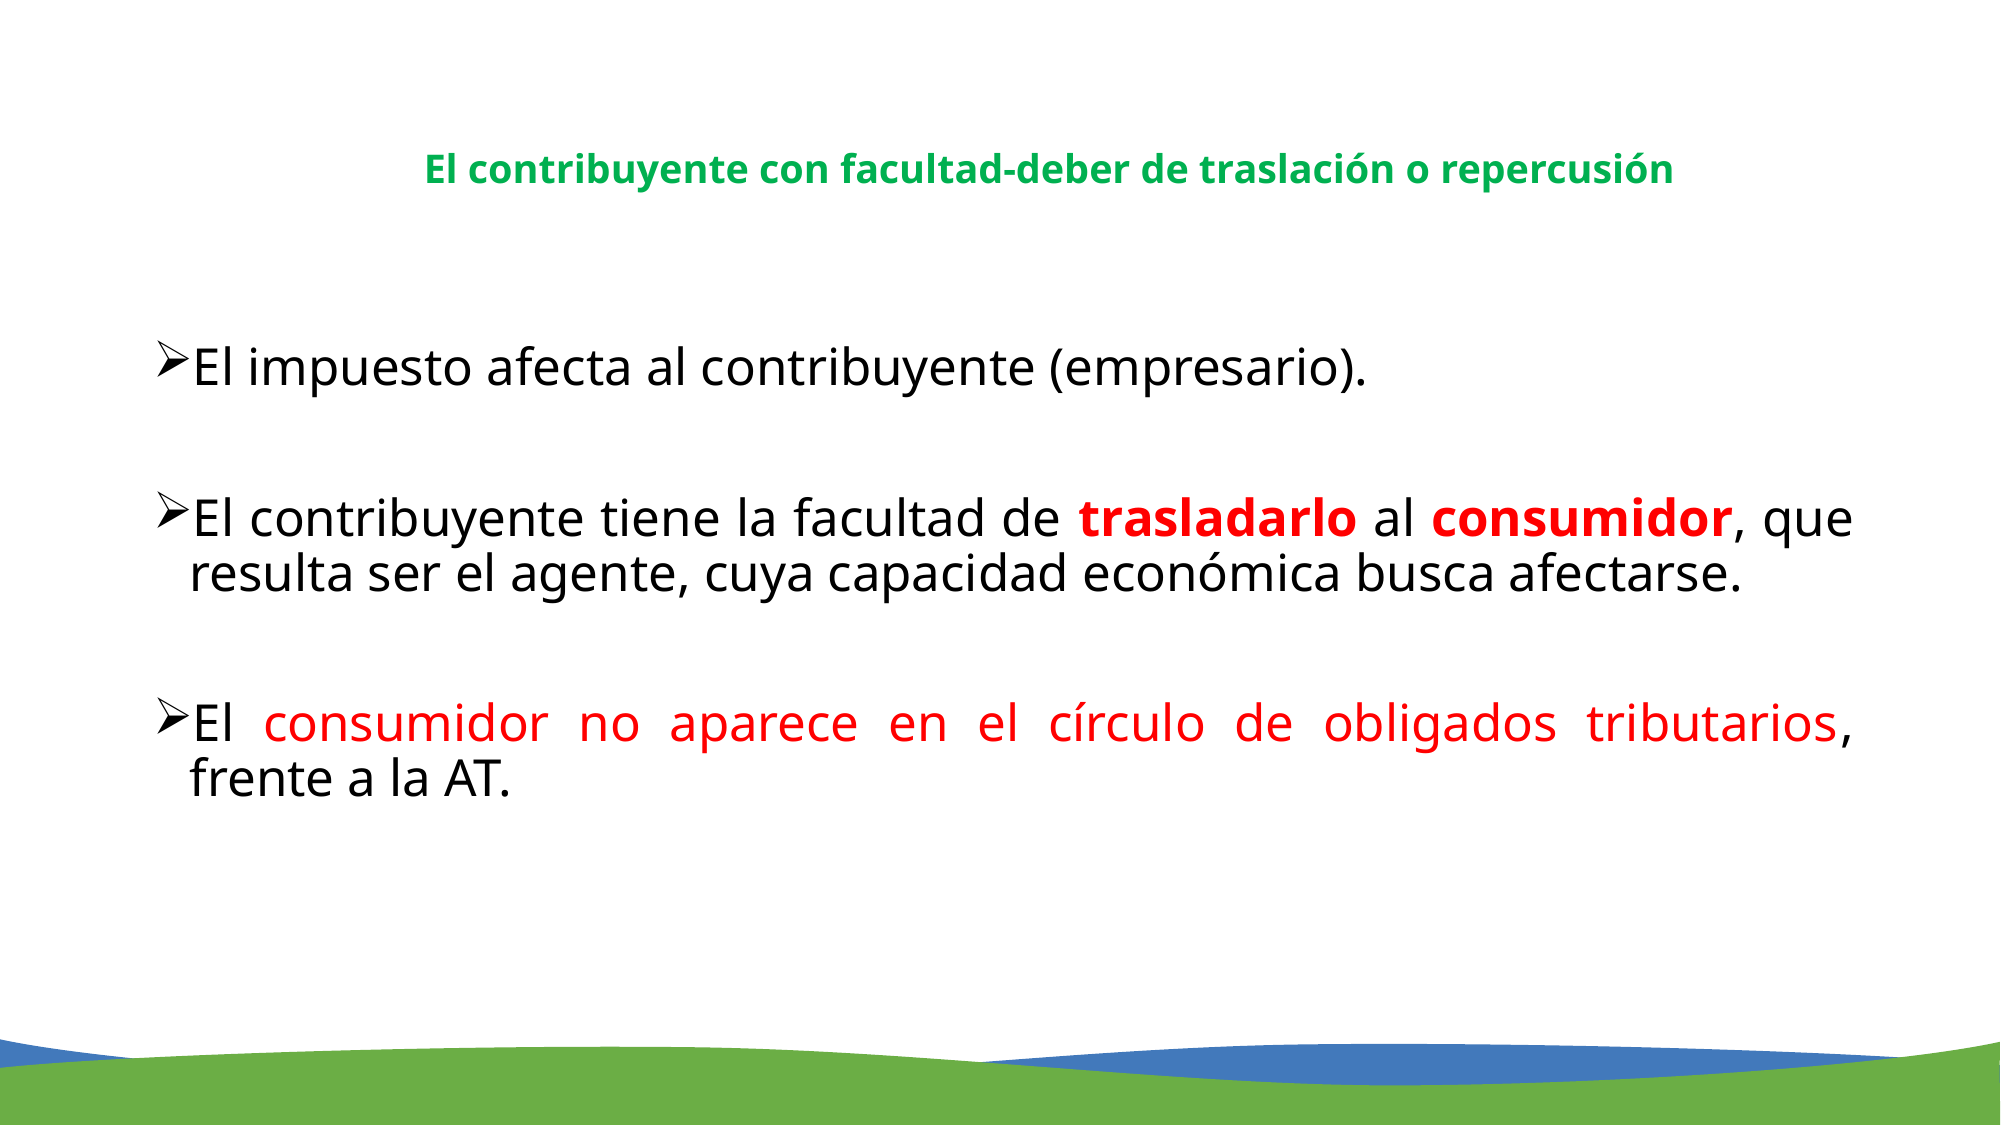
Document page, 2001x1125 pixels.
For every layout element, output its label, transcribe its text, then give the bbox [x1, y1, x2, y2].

title El contribuyente con facultad-deber de traslación o repercusión [406, 79, 1704, 267]
text_box El impuesto afecta al contribuyente (empresario). El contribuyente tiene la facultad de trasladarlo al consumidor, que resulta ser el agente, cuya capacidad económica busca afectarse. El consumidor no aparece en el círculo de obligados tributarios, frente a la AT. [138, 267, 1869, 861]
